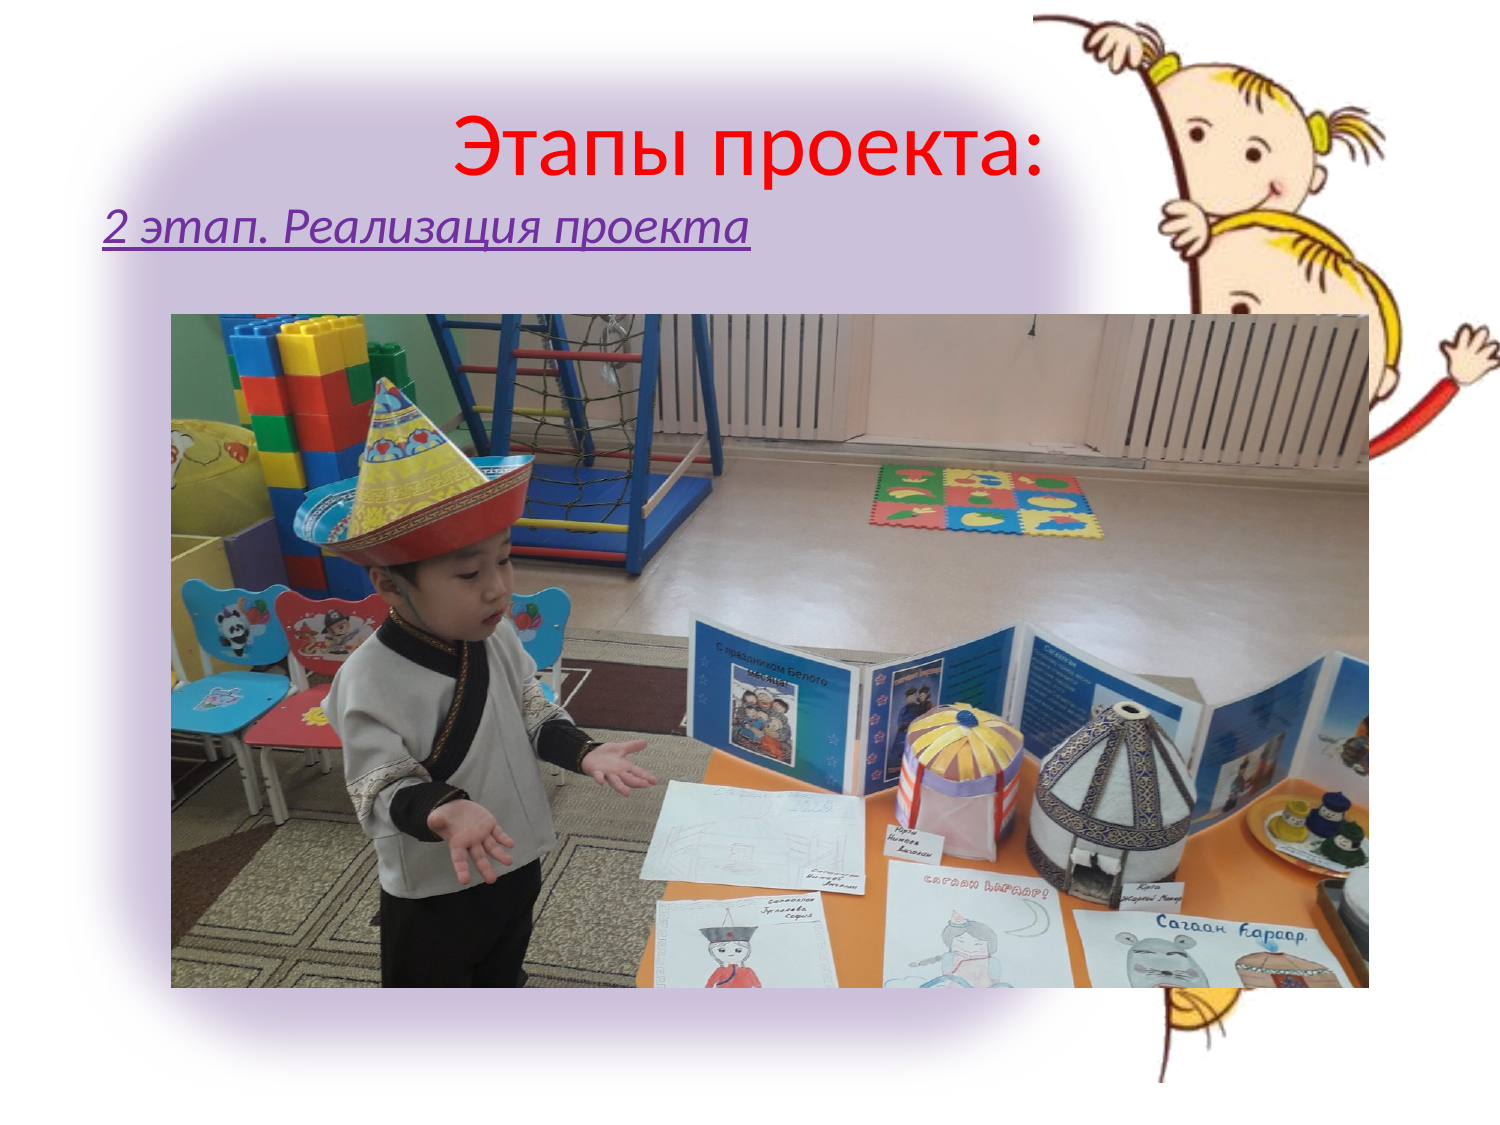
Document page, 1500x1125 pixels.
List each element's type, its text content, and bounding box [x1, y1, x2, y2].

picture [170, 0, 1500, 1083]
list 2 этап. Реализация проекта [75, 184, 1317, 1005]
title Этапы проекта: [75, 45, 1425, 233]
